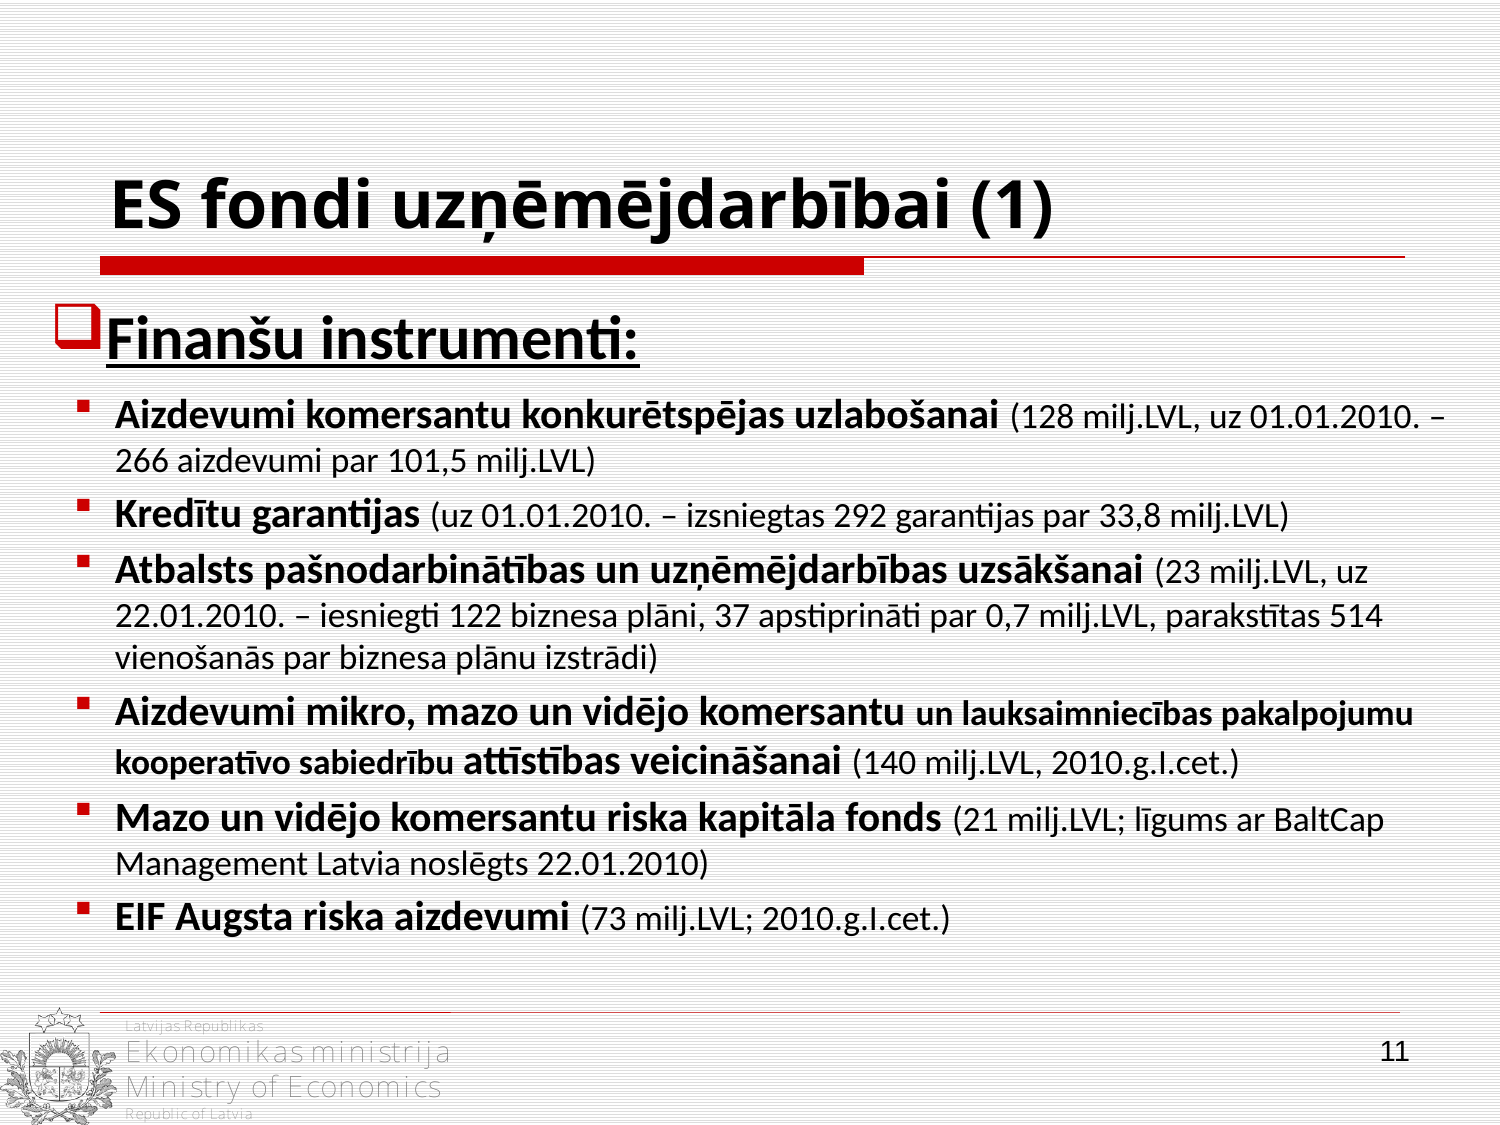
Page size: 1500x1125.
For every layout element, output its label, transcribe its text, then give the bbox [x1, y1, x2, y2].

slide_number 11 [1074, 1024, 1426, 1103]
picture [0, 1007, 117, 1125]
title ES fondi uzņēmējdarbībai (1) [93, 49, 1407, 250]
list Finanšu instrumenti: Aizdevumi komersantu konkurētspējas uzlabošanai (128 milj.LVL, uz 01.01.2010. – 266 aizdevumi par 101,5 milj.LVL) Kredītu garantijas (uz 01.01.2010. – izsniegtas 292 garantijas par 33,8 milj.LVL) Atbalsts pašnodarbinātības un uzņēmējdarbības uzsākšanai (23 milj.LVL, uz 22.01.2010. – iesniegti 122 biznesa plāni, 37 apstiprināti par 0,7 milj.LVL, parakstītas 514 vienošanās par biznesa plānu izstrādi) Aizdevumi mikro, mazo un vidējo komersantu un lauksaimniecības pakalpojumu kooperatīvo sabiedrību attīstības veicināšanai (140 milj.LVL, 2010.g.I.cet.) Mazo un vidējo komersantu riska kapitāla fonds (21 milj.LVL; līgums ar BaltCap Management Latvia noslēgts 22.01.2010) EIF Augsta riska aizdevumi (73 milj.LVL; 2010.g.I.cet.) [34, 289, 1477, 1020]
